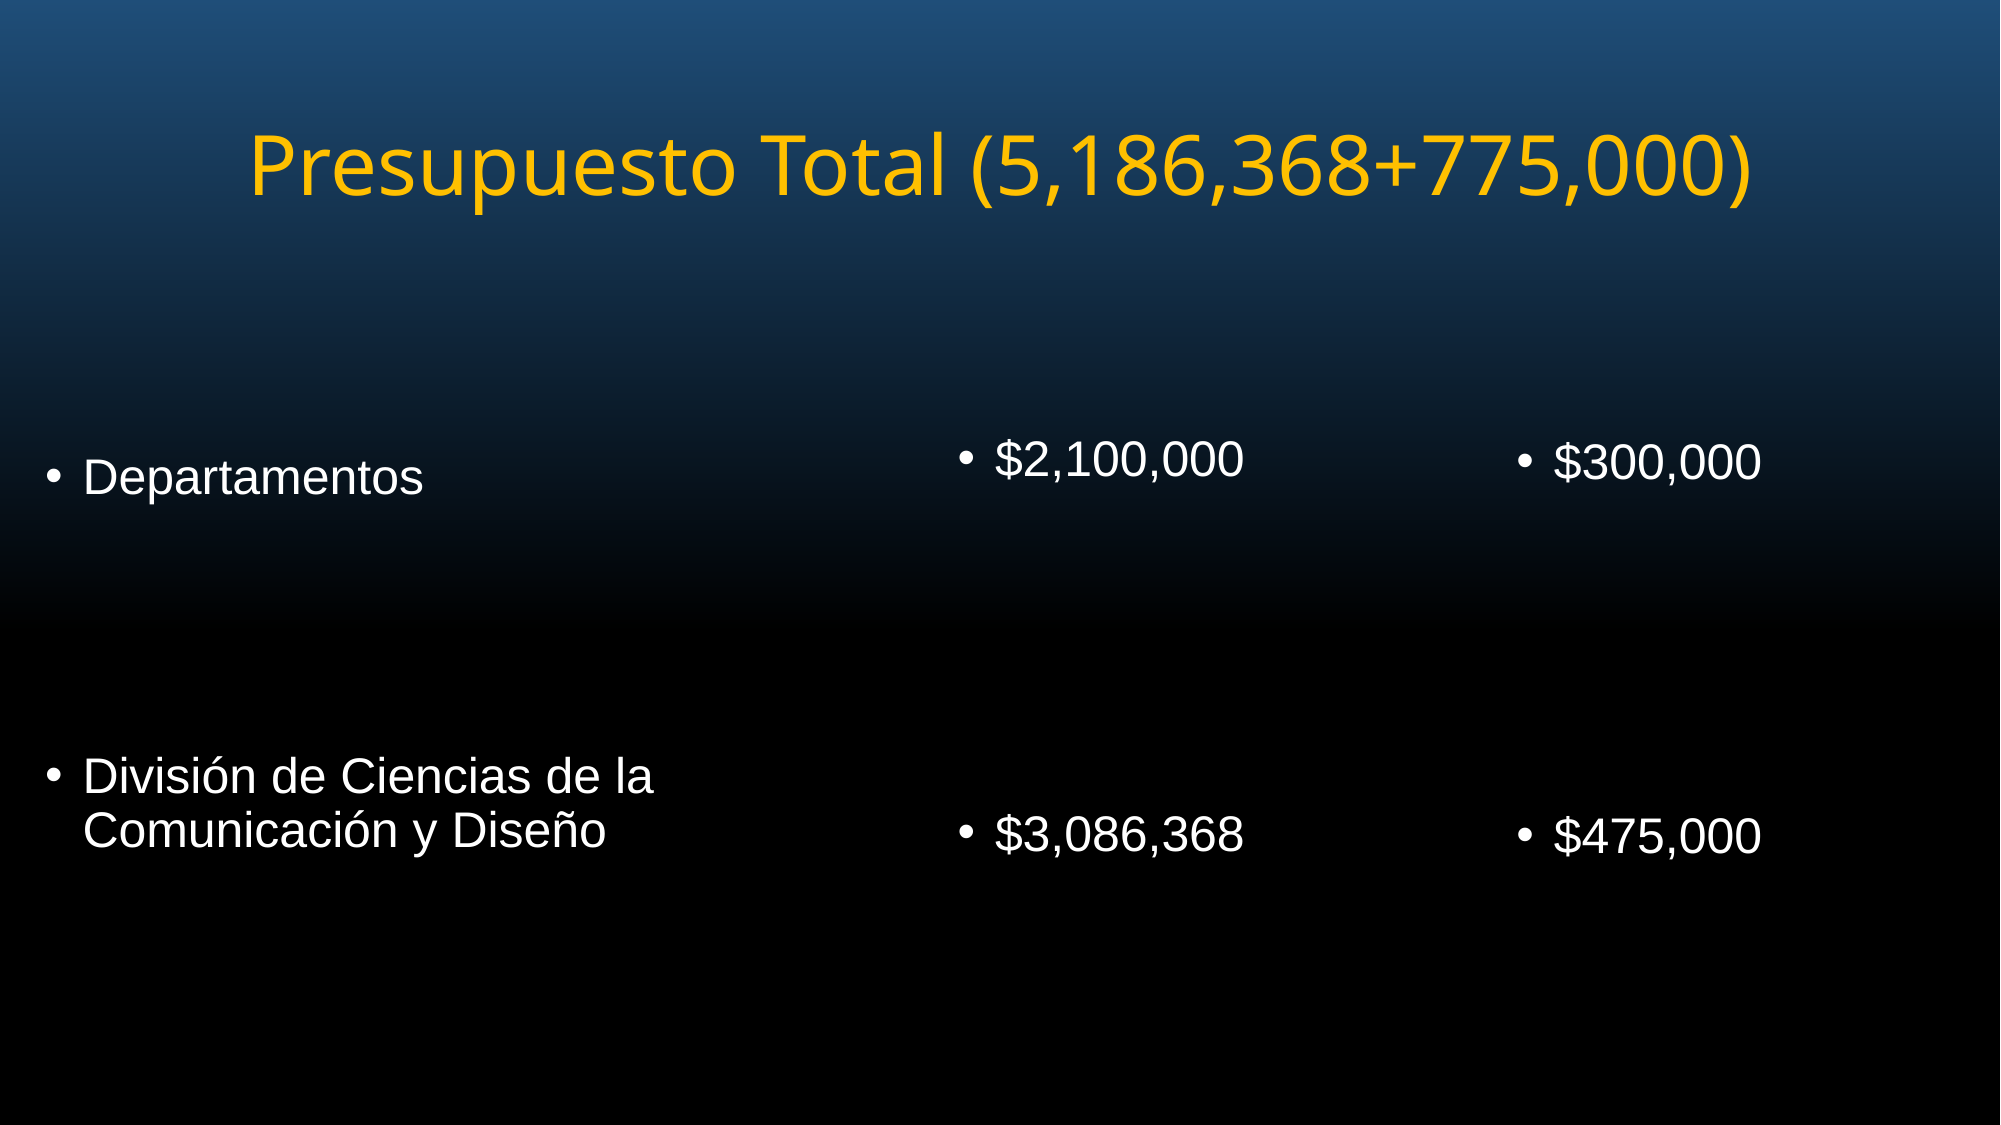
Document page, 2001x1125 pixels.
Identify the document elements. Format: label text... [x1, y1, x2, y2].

text_box $2,100,000 $3,086,368 [942, 426, 1360, 883]
title Presupuesto Total (5,186,368+775,000) [18, 59, 1983, 278]
text_box $300,000 $475,000 [1501, 428, 1814, 942]
list Departamentos División de Ciencias de la Comunicación y Diseño [30, 443, 845, 933]
